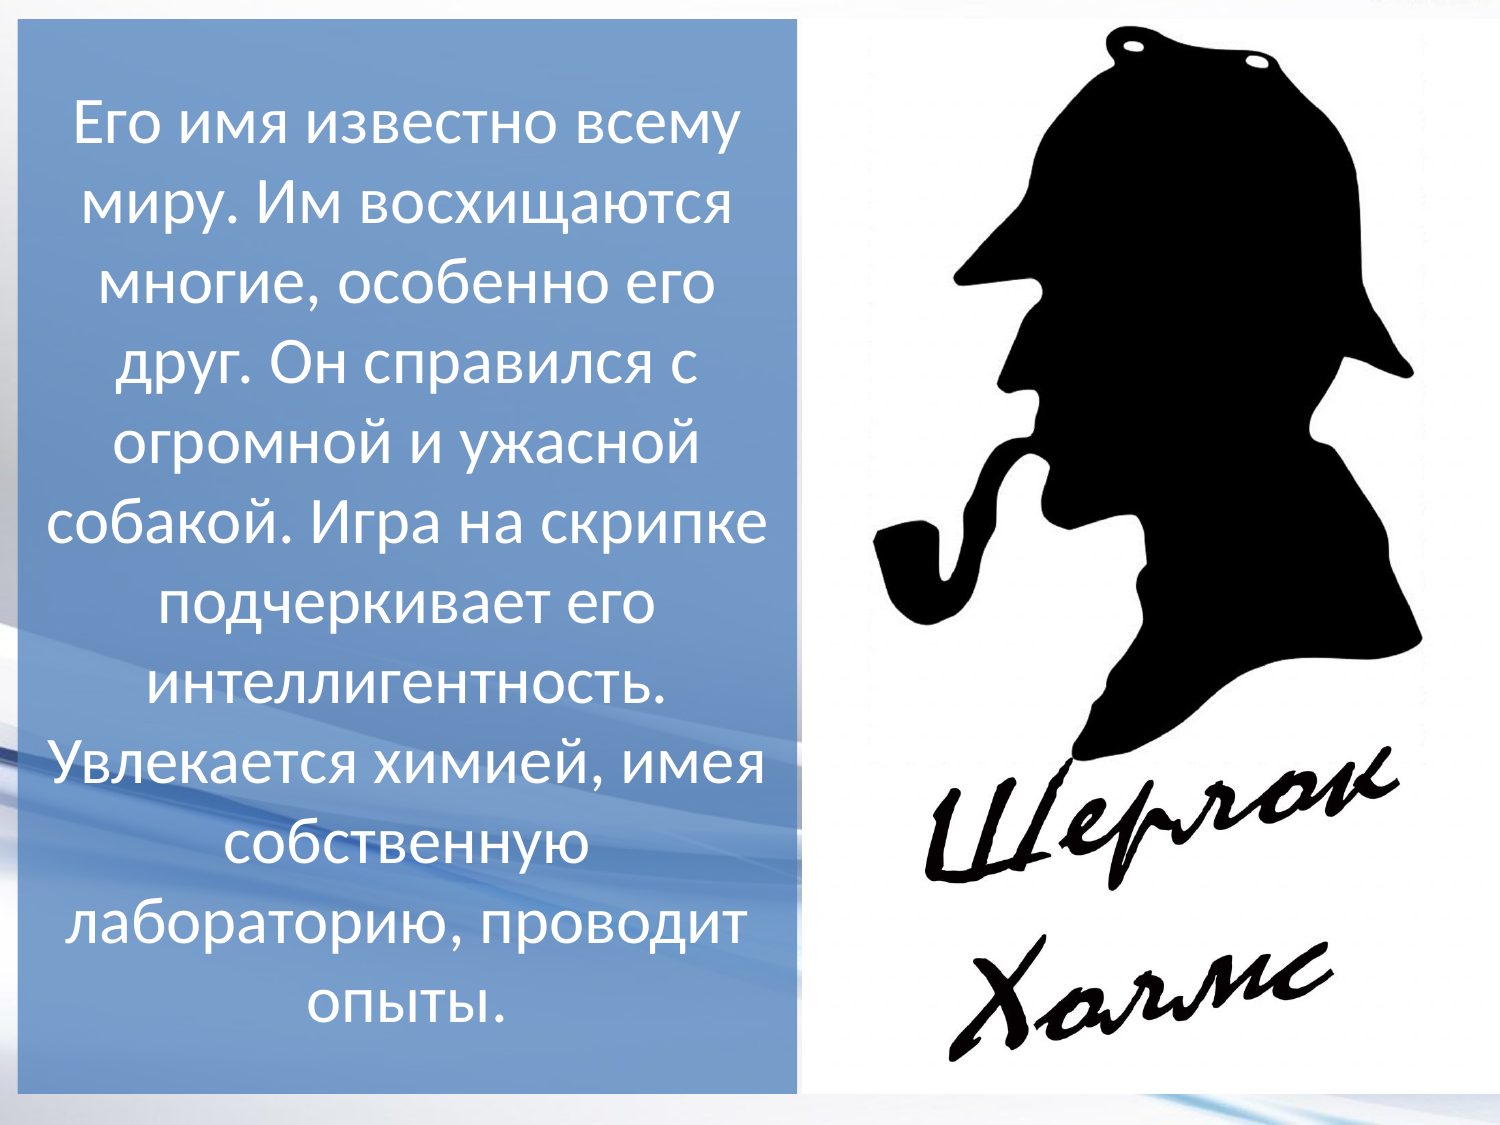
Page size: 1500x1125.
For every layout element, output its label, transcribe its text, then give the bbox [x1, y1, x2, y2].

text_box Его имя известно всему миру. Им восхищаются многие, особенно его друг. Он справился с огромной и ужасной собакой. Игра на скрипке подчеркивает его интеллигентность. Увлекается химией, имея собственную лабораторию, проводит опыты. [16, 17, 799, 1096]
picture [0, 0, 1500, 1125]
